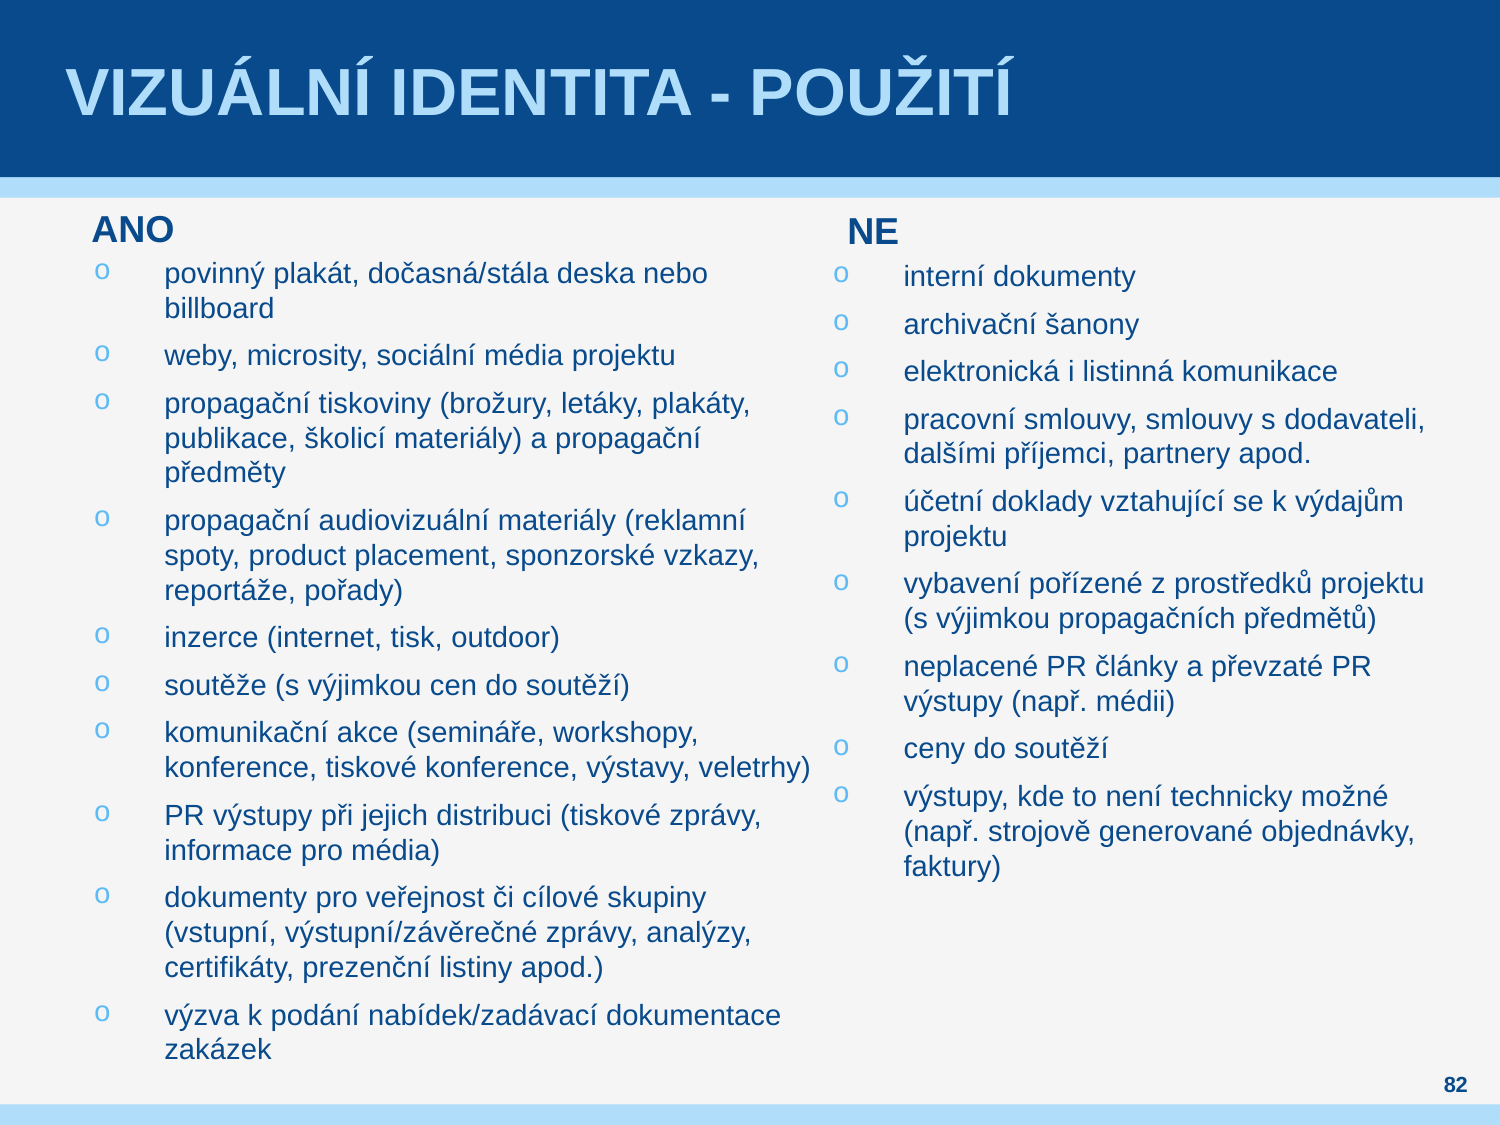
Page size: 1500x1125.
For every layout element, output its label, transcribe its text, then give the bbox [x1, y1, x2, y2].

slide_number 82 [1417, 1068, 1495, 1099]
list interní dokumenty archivační šanony elektronická i listinná komunikace pracovní smlouvy, smlouvy s dodavateli, dalšími příjemci, partnery apod. účetní doklady vztahující se k výdajům projektu vybavení pořízené z prostředků projektu (s výjimkou propagačních předmětů) neplacené PR články a převzaté PR výstupy (např. médii) ceny do soutěží výstupy, kde to není technicky možné (např. strojově generované objednávky, faktury) [832, 257, 1447, 1071]
text_box ANO [76, 197, 302, 258]
title VIZUÁLNÍ IDENTITA - použití [59, 0, 1441, 178]
list povinný plakát, dočasná/stála deska nebo billboard weby, microsity, sociální média projektu propagační tiskoviny (brožury, letáky, plakáty, publikace, školicí materiály) a propagační předměty propagační audiovizuální materiály (reklamní spoty, product placement, sponzorské vzkazy, reportáže, pořady) inzerce (internet, tisk, outdoor) soutěže (s výjimkou cen do soutěží) komunikační akce (semináře, workshopy, konference, tiskové konference, výstavy, veletrhy) PR výstupy při jejich distribuci (tiskové zprávy, informace pro média) dokumenty pro veřejnost či cílové skupiny (vstupní, výstupní/závěrečné zprávy, analýzy, certifikáty, prezenční listiny apod.) výzva k podání nabídek/zadávací dokumentace zakázek [93, 253, 821, 1106]
text_box NE [832, 199, 1057, 260]
